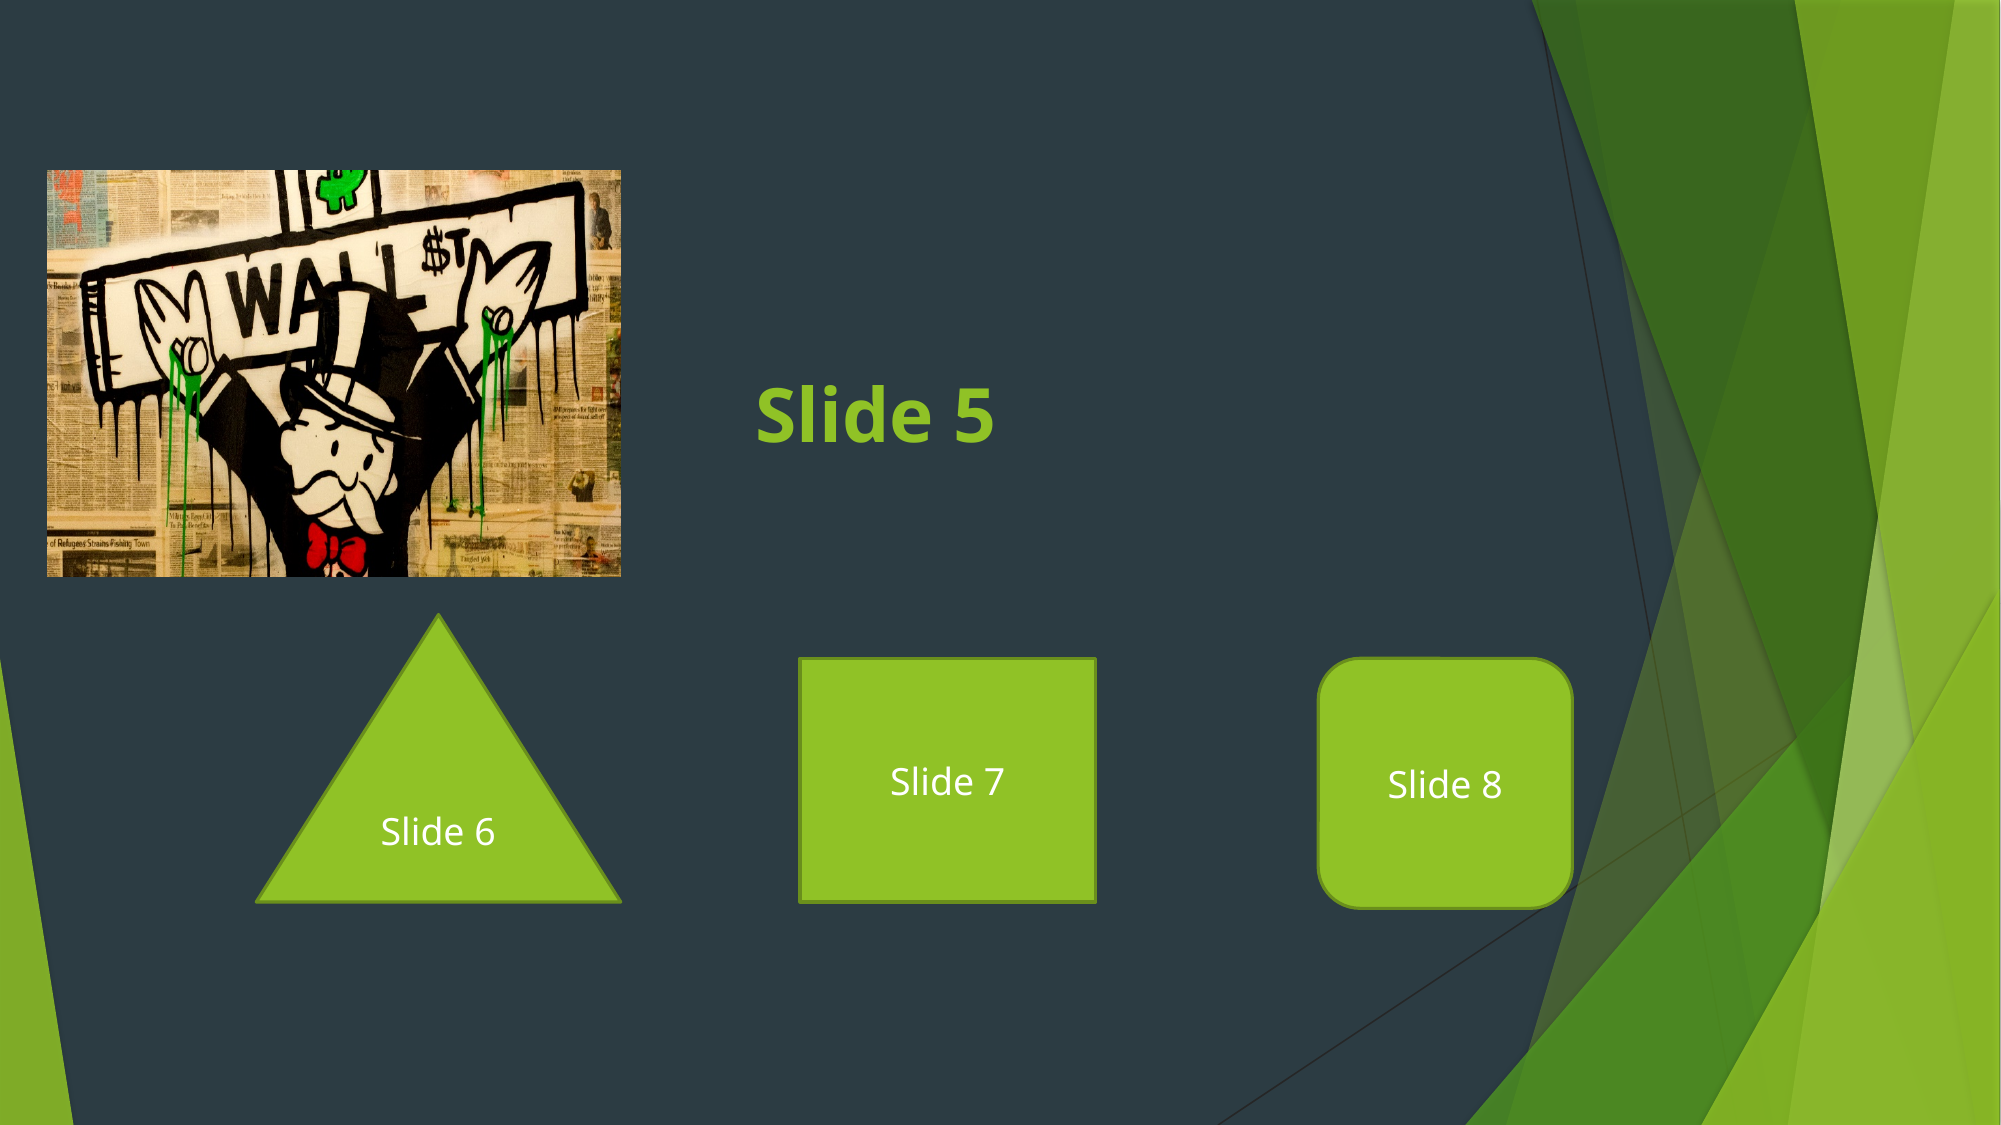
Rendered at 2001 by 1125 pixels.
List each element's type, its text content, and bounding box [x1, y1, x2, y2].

text_box Slide 6 [254, 612, 623, 904]
title Slide 5 [740, 360, 2000, 578]
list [46, 170, 622, 578]
text_box Slide 7 [798, 657, 1097, 904]
text_box Slide 8 [1316, 656, 1574, 910]
